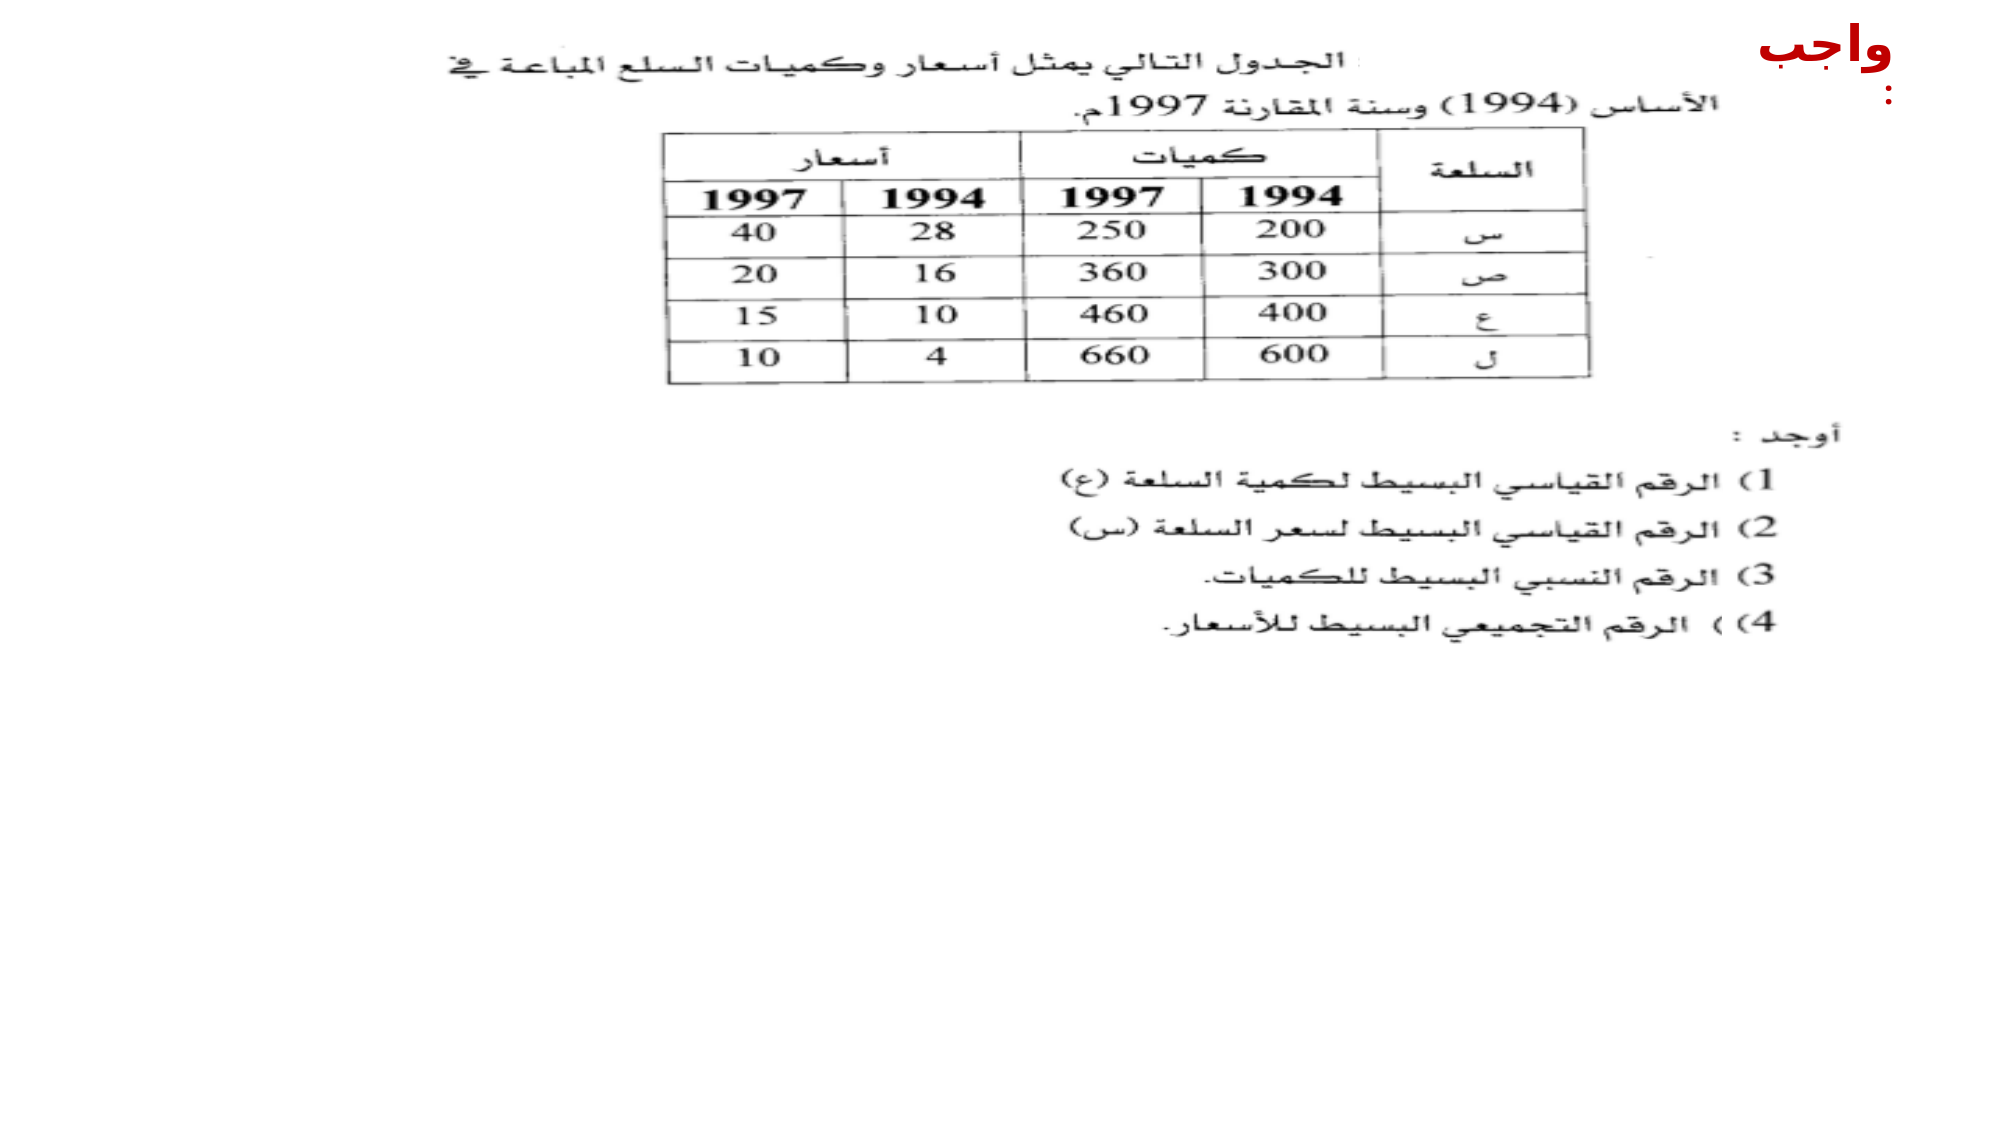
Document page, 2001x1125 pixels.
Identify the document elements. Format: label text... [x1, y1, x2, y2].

text_box واجب : [1722, 3, 1909, 119]
picture [389, 35, 1868, 656]
